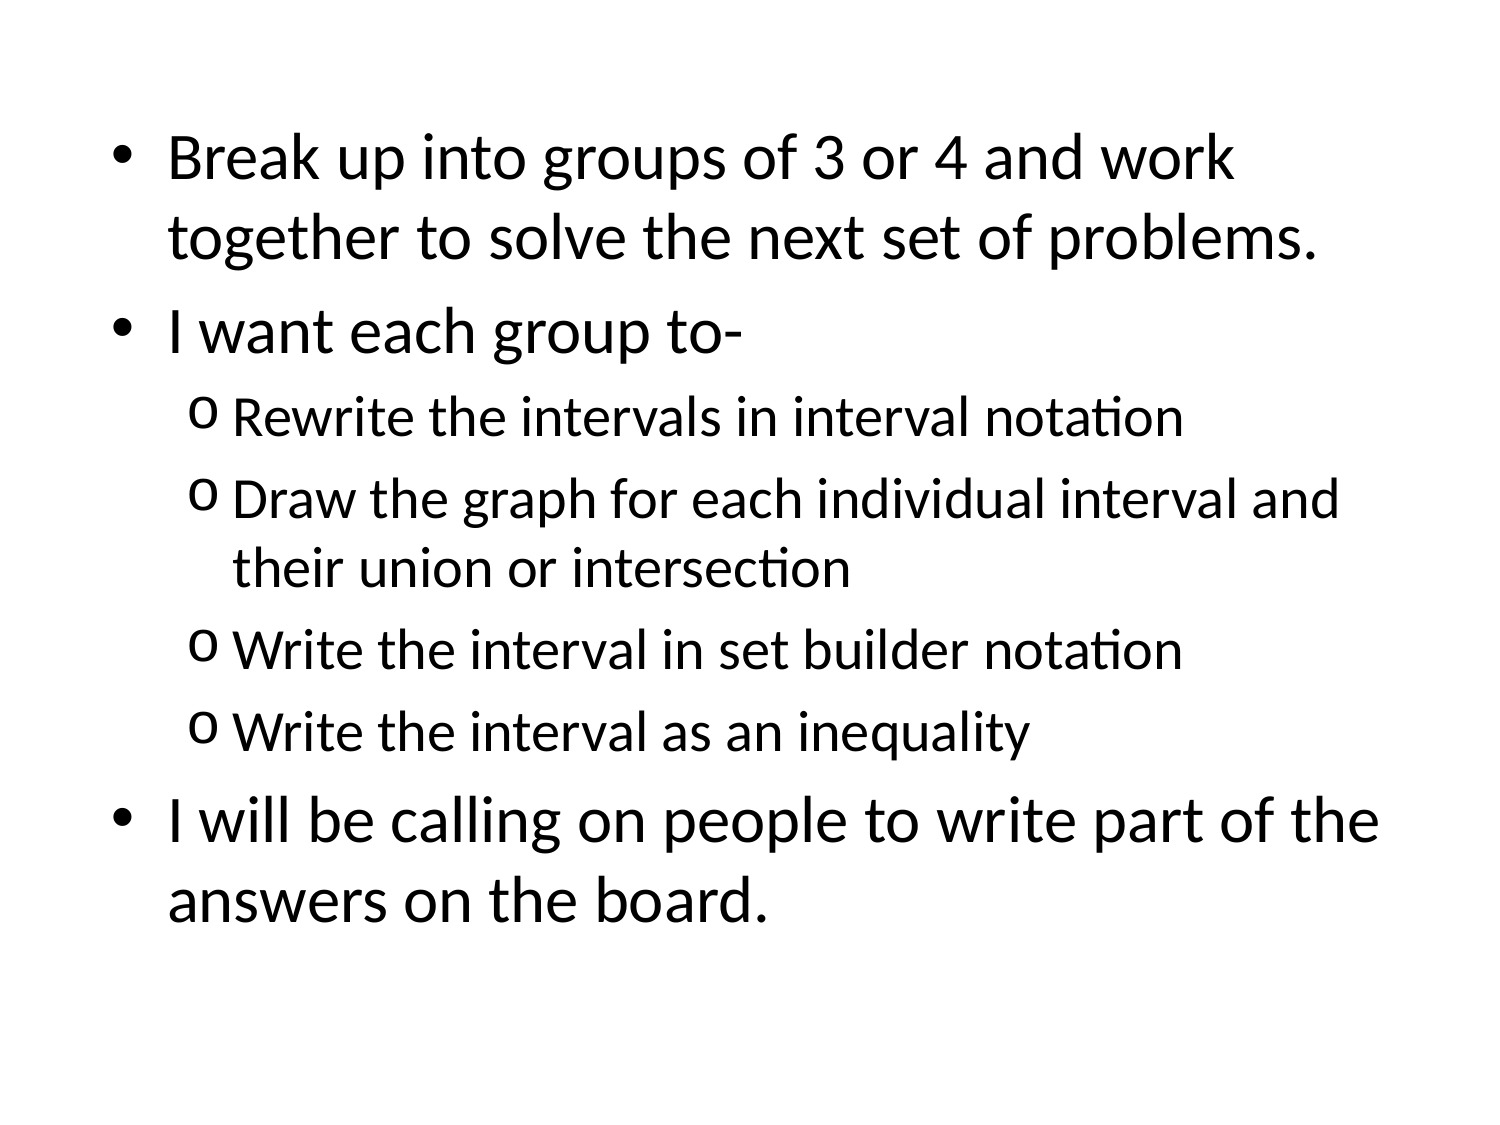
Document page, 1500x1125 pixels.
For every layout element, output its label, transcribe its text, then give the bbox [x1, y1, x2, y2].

list Break up into groups of 3 or 4 and work together to solve the next set of problems. I want each group to- Rewrite the intervals in interval notation Draw the graph for each individual interval and their union or intersection Write the interval in set builder notation Write the interval as an inequality I will be calling on people to write part of the answers on the board. [95, 105, 1404, 1020]
